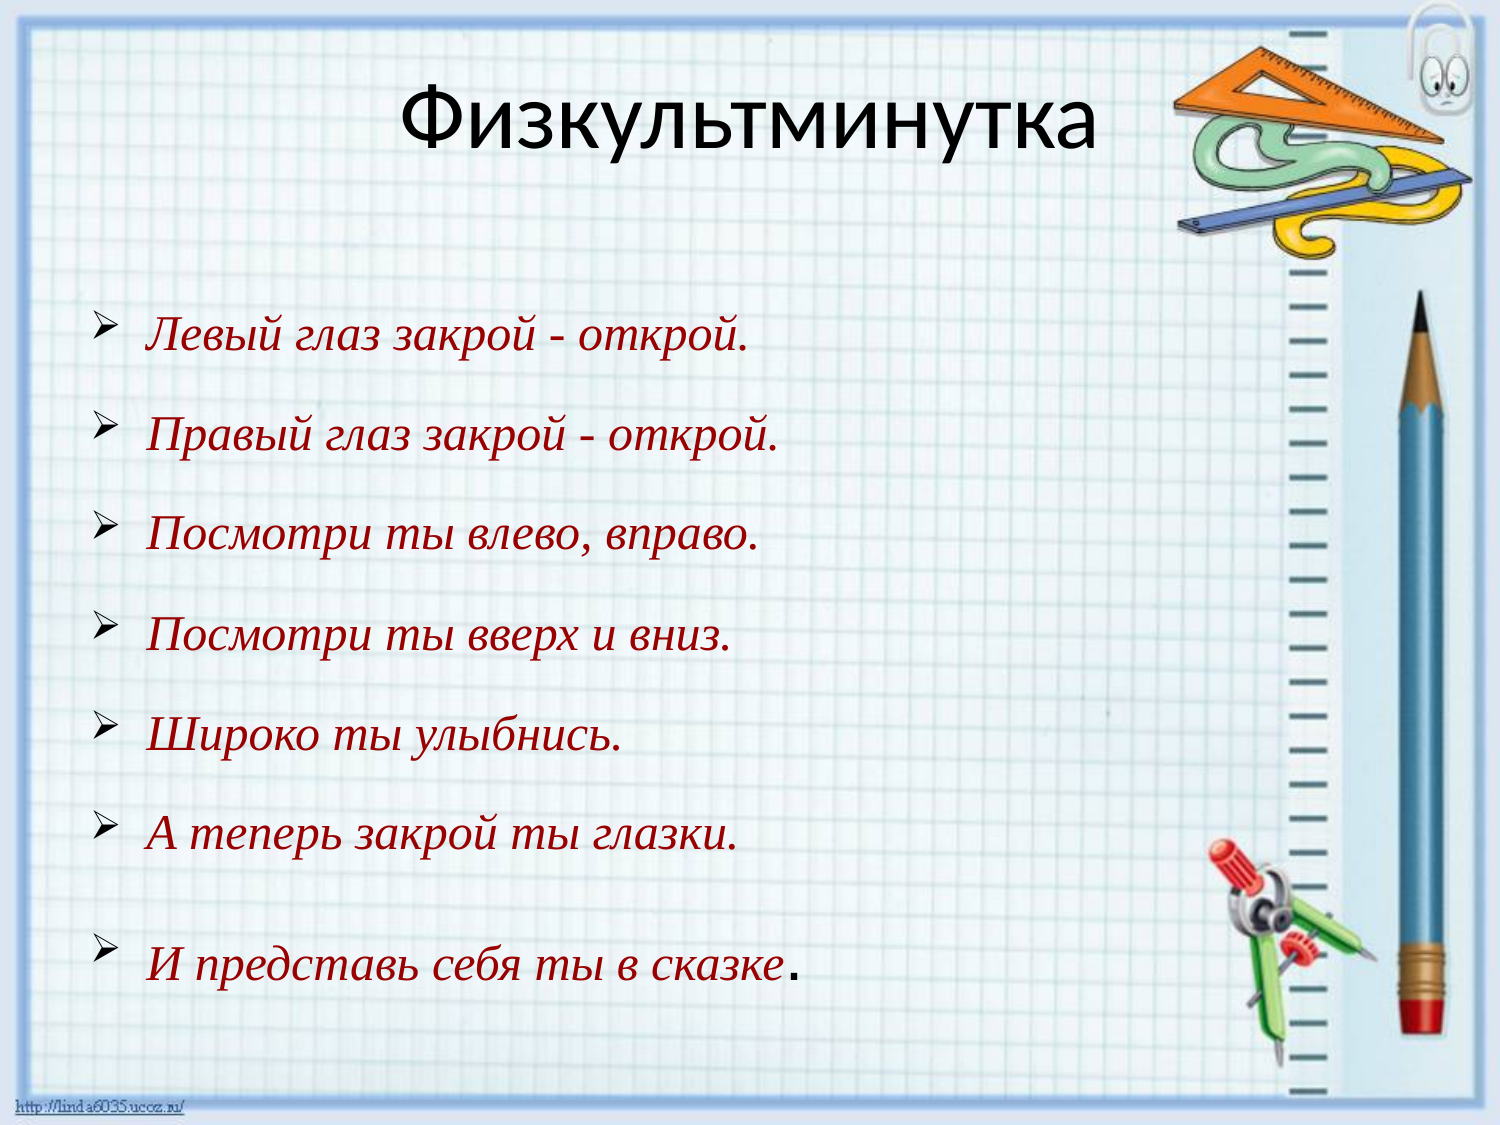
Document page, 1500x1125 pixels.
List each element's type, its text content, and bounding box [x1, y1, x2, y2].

title Физкультминутка [75, 45, 1425, 233]
list Левый глаз закрой - открой. Правый глаз закрой - открой. Посмотри ты влево, вправо. Посмотри ты вверх и вниз. Широко ты улыбнись. А теперь закрой ты глазки. И представь себя ты в сказке. [75, 262, 1425, 1005]
picture [0, 0, 1500, 1125]
